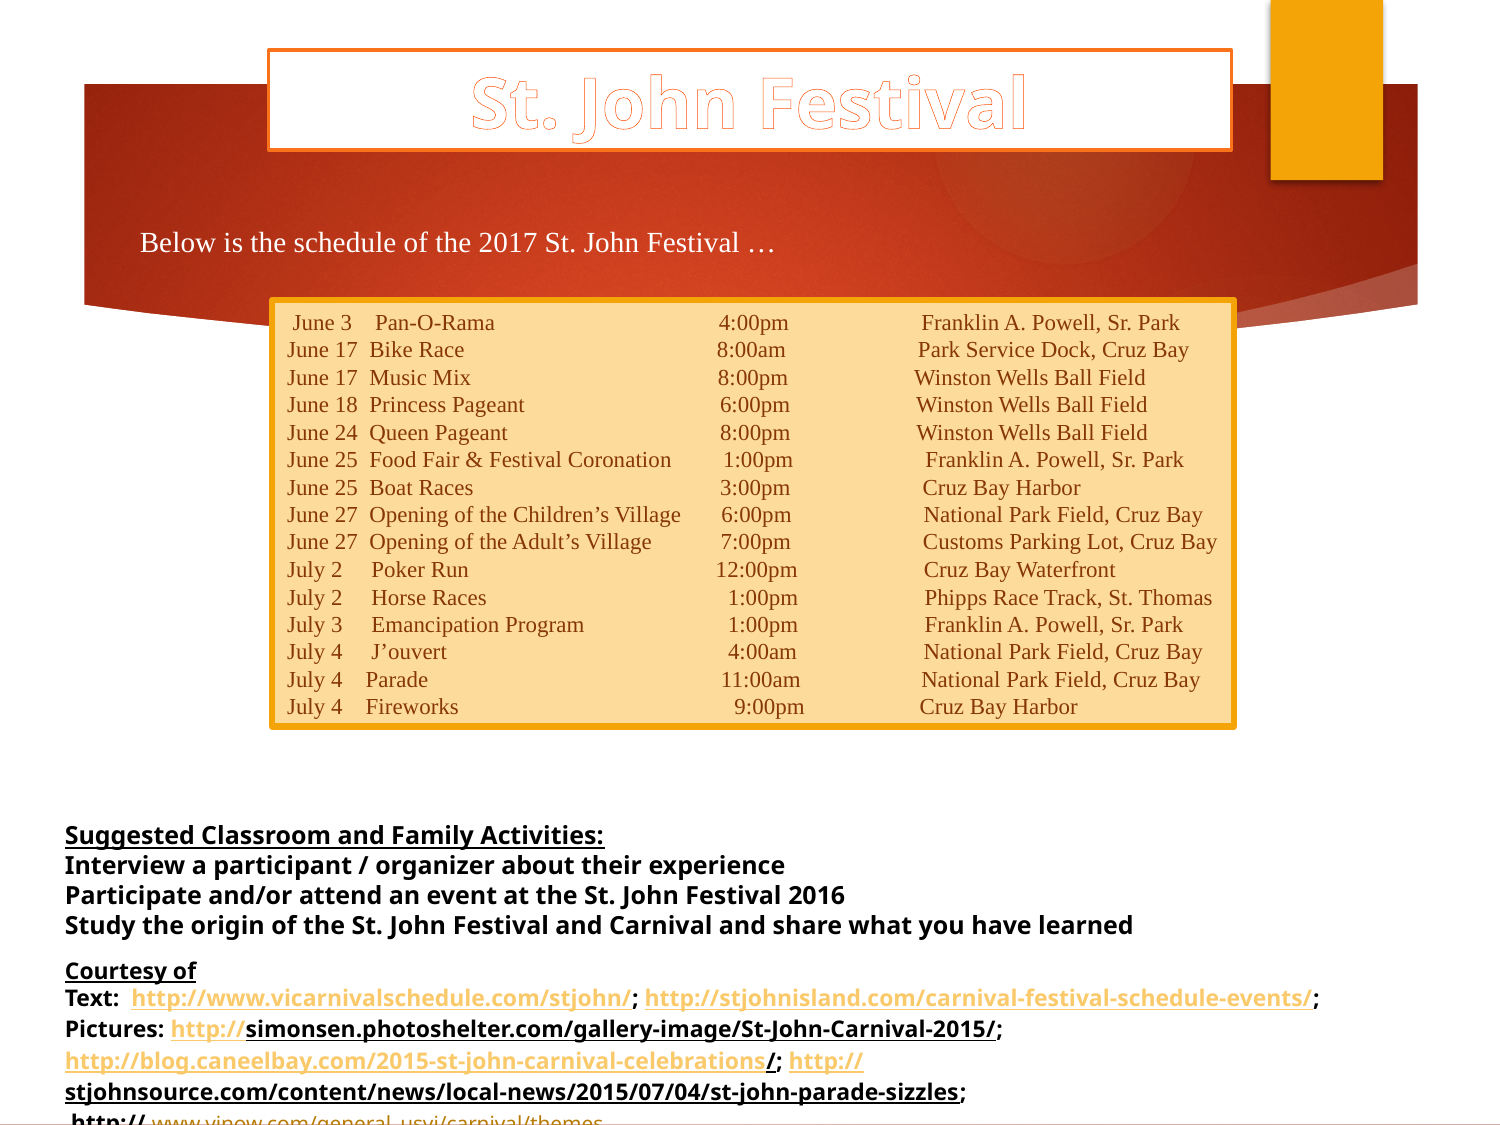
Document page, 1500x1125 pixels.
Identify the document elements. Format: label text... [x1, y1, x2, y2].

text_box June 3 Pan-O-Rama 4:00pm Franklin A. Powell, Sr. Park June 17 Bike Race 8:00am Park Service Dock, Cruz Bay June 17 Music Mix 8:00pm Winston Wells Ball Field June 18 Princess Pageant 6:00pm Winston Wells Ball Field June 24 Queen Pageant 8:00pm Winston Wells Ball Field June 25 Food Fair & Festival Coronation 1:00pm Franklin A. Powell, Sr. Park June 25 Boat Races 3:00pm Cruz Bay Harbor June 27 Opening of the Children’s Village 6:00pm National Park Field, Cruz Bay June 27 Opening of the Adult’s Village 7:00pm Customs Parking Lot, Cruz Bay July 2 Poker Run 12:00pm Cruz Bay Waterfront July 2 Horse Races 1:00pm Phipps Race Track, St. Thomas July 3 Emancipation Program 1:00pm Franklin A. Powell, Sr. Park July 4 J’ouvert 4:00am National Park Field, Cruz Bay July 4 Parade 11:00am National Park Field, Cruz Bay July 4 Fireworks 9:00pm Cruz Bay Harbor [272, 299, 1235, 727]
text_box Suggested Classroom and Family Activities: Interview a participant / organizer about their experience Participate and/or attend an event at the St. John Festival 2016 Study the origin of the St. John Festival and Carnival and share what you have learned [49, 812, 1413, 947]
text_box Below is the schedule of the 2017 St. John Festival … [124, 215, 1100, 266]
text_box Courtesy of Text: http://www.vicarnivalschedule.com/stjohn/; http://stjohnisland.com/carnival-festival-schedule-events/; Pictures: http://simonsen.photoshelter.com/gallery-image/St-John-Carnival-2015/; http://blog.caneelbay.com/2015-st-john-carnival-celebrations/; http://stjohnsource.com/content/news/local-news/2015/07/04/st-john-parade-sizzles; http:// www.vinow.com/general_usvi/carnival/themes [50, 948, 1450, 1125]
text_box St. John Festival [267, 48, 1233, 152]
